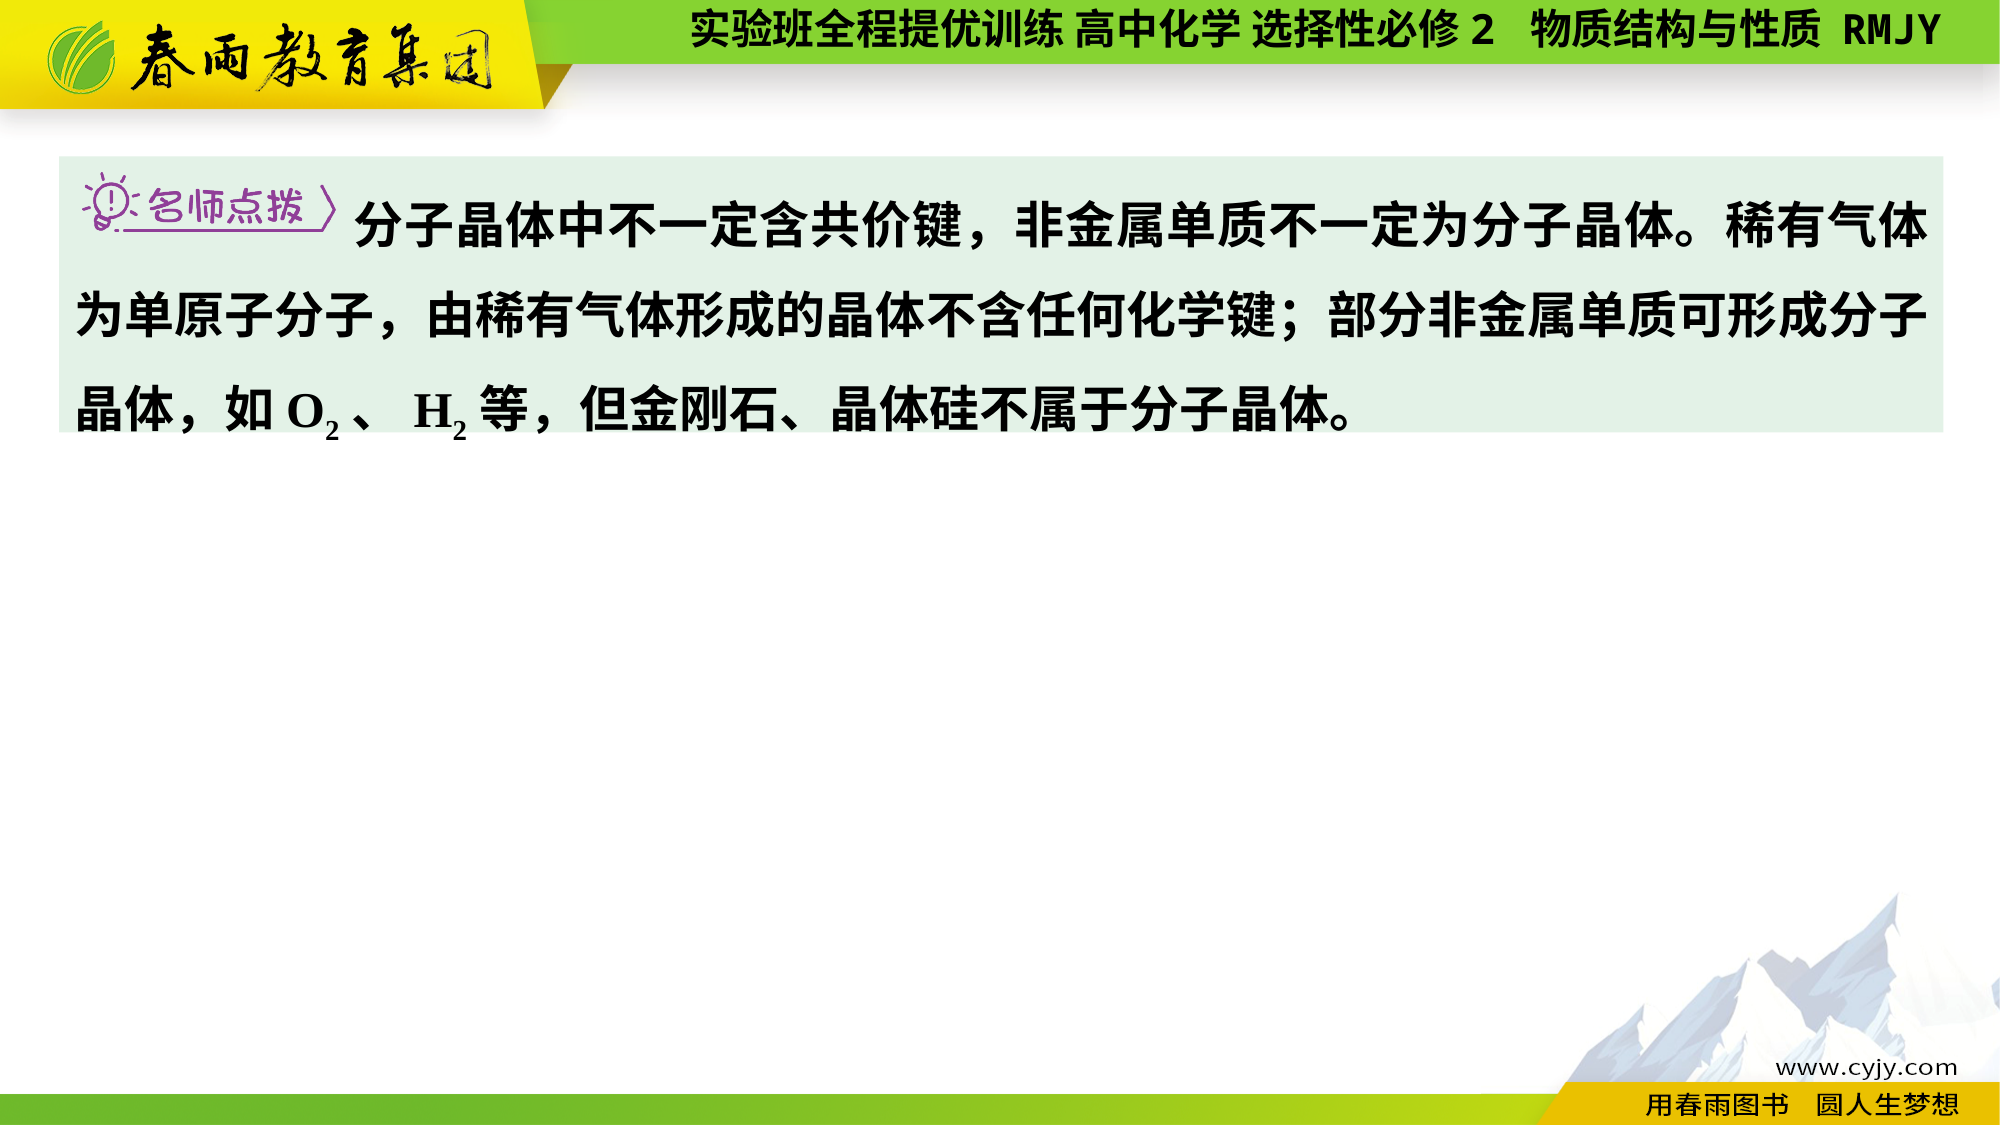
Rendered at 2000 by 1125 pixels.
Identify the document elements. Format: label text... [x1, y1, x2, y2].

list 分子晶体中不一定含共价键，非金属单质不一定为分子晶体。稀有气体为单原子分子，由稀有气体形成的晶体不含任何化学键；部分非金属单质可形成分子晶体，如O2、H2等，但金刚石、晶体硅不属于分子晶体。 [59, 156, 1944, 433]
picture [0, 0, 2000, 1125]
